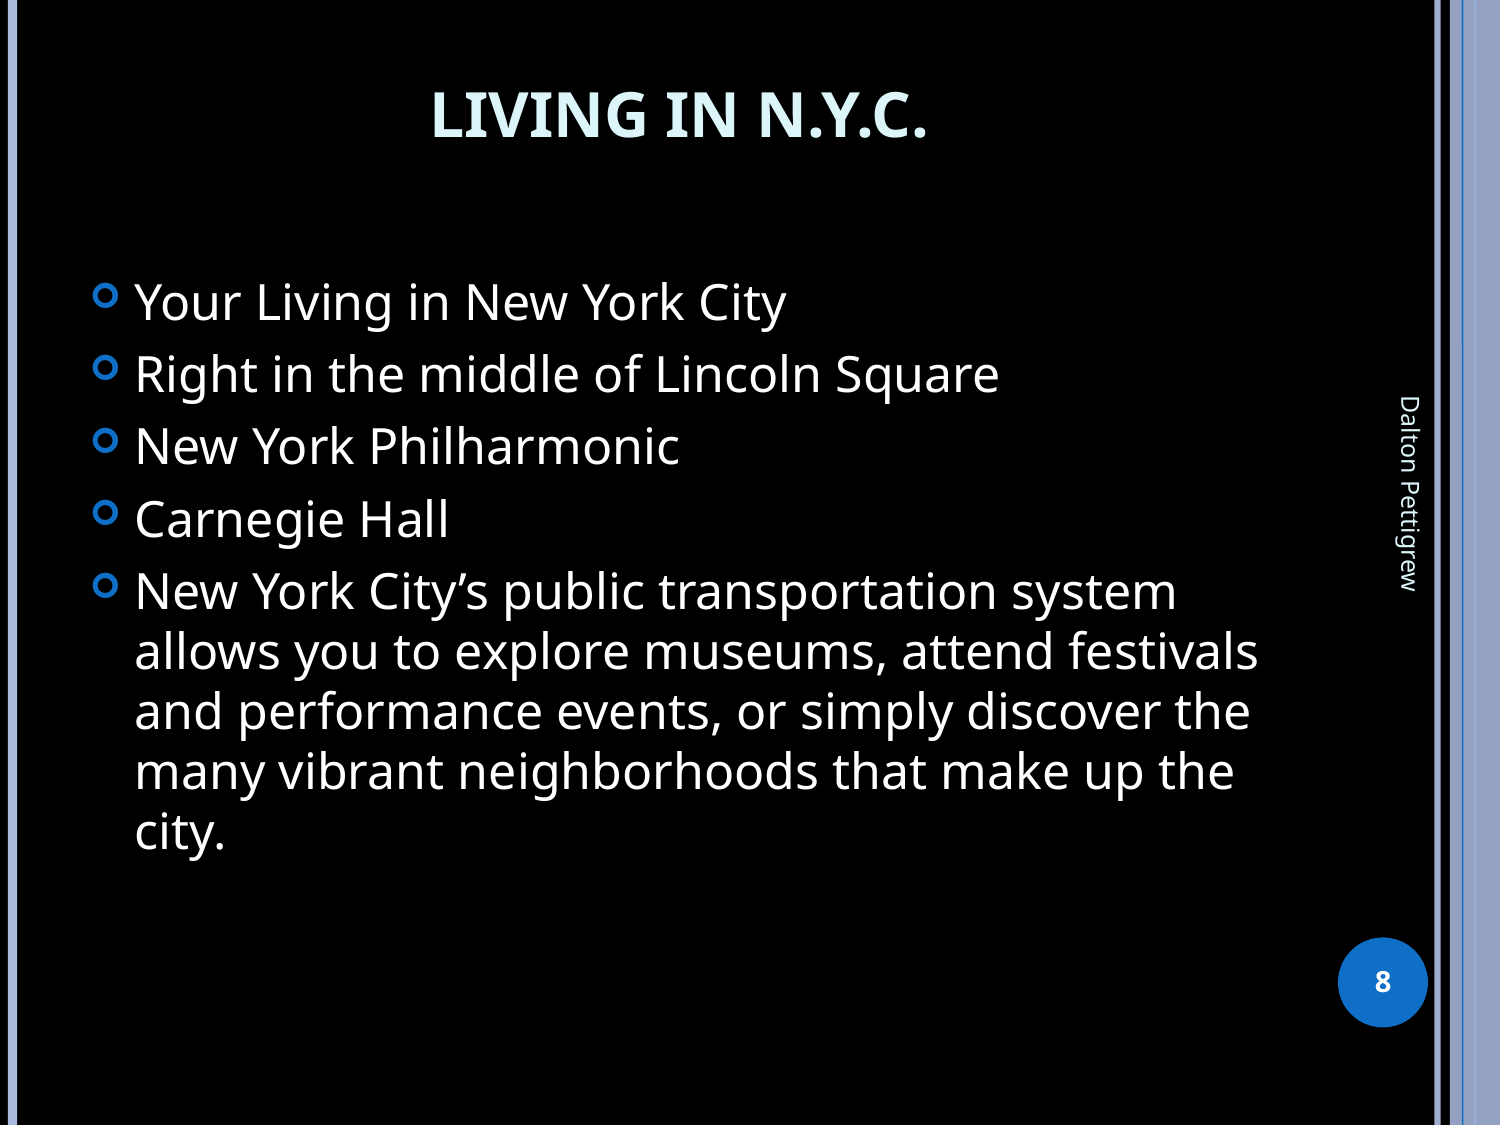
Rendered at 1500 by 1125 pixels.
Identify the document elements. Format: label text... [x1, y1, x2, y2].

list Your Living in New York City Right in the middle of Lincoln Square New York Philharmonic Carnegie Hall New York City’s public transportation system allows you to explore museums, attend festivals and performance events, or simply discover the many vibrant neighborhoods that make up the city. [75, 262, 1300, 1062]
footer Dalton Pettigrew [1379, 380, 1440, 906]
slide_number 8 [1333, 940, 1434, 1027]
title Living in N.Y.C. [75, 45, 1300, 233]
